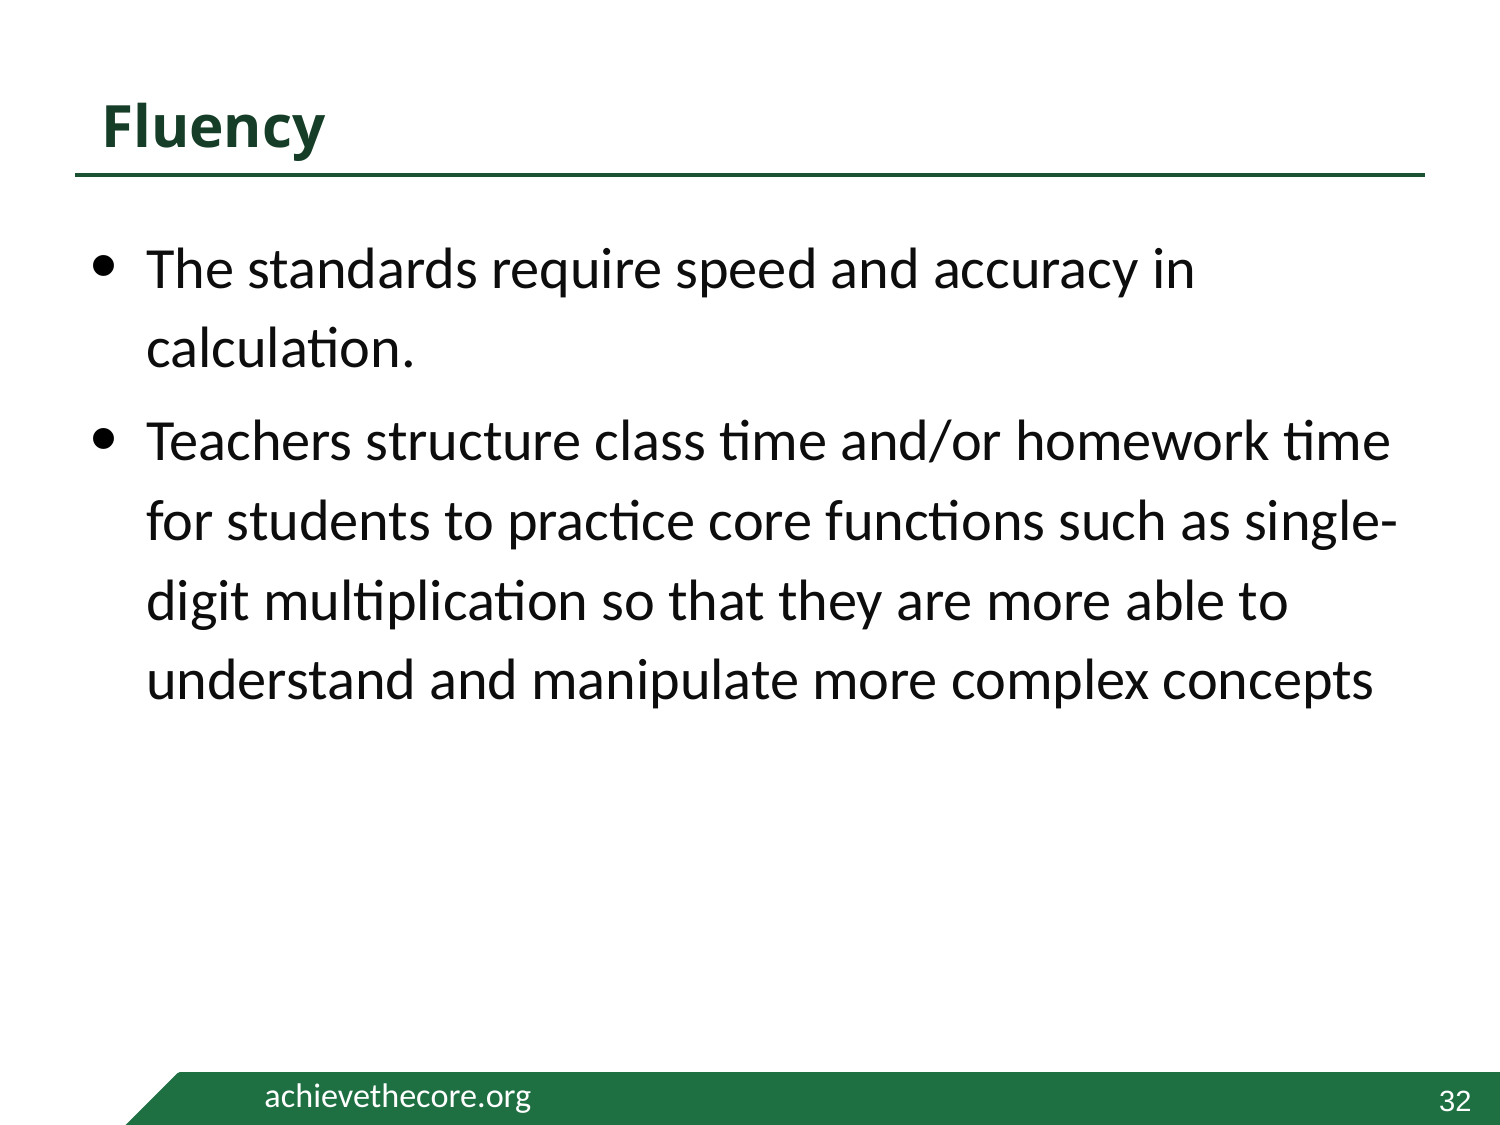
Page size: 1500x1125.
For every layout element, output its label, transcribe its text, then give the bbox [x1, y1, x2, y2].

slide_number 32 [1136, 1073, 1487, 1125]
title Fluency [86, 22, 1366, 212]
list The standards require speed and accuracy in calculation. Teachers structure class time and/or homework time for students to practice core functions such as single-digit multiplication so that they are more able to understand and manipulate more complex concepts [75, 212, 1425, 866]
